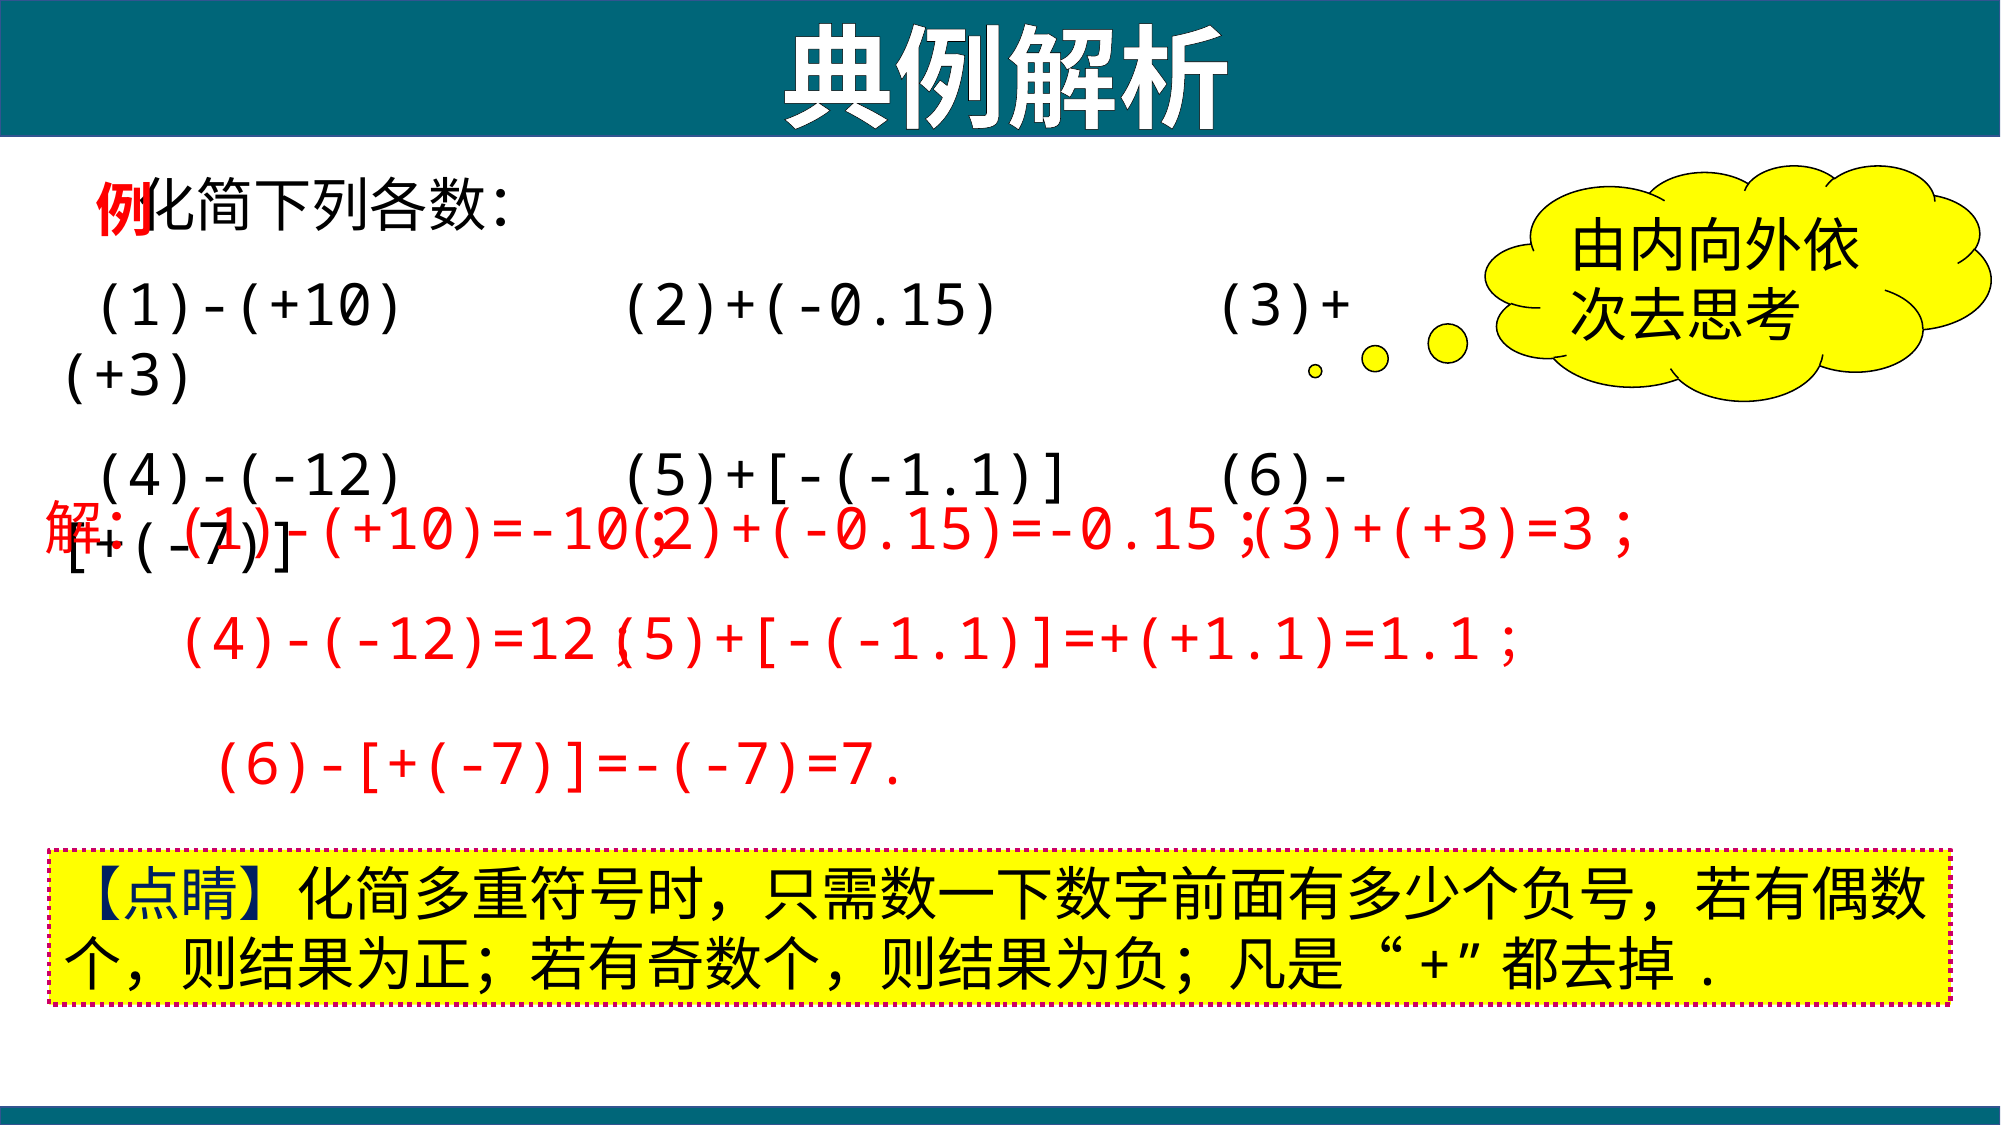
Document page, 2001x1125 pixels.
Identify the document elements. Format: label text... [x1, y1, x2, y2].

text_box 【点睛】化简多重符号时，只需数一下数字前面有多少个负号，若有偶数个，则结果为正；若有奇数个，则结果为负；凡是“+”都去掉. [49, 849, 1951, 1005]
text_box 例 [37, 165, 126, 250]
text_box 解：(1)-(+10)=-10； [29, 483, 609, 569]
text_box 化简下列各数： (1)-(+10) (2)+(-0.15) (3)+(+3) (4)-(-12) (5)+[-(-1.1)] (6)-[+(-7)] [43, 569, 1378, 584]
text_box 化简下列各数： (1)-(+10) (2)+(-0.15) (3)+(+3) (4)-(-12) (5)+[-(-1.1)] (6)-[+(-7)] [43, 160, 1378, 483]
text_box (5)+[-(-1.1)]=+(+1.1)=1.1； [562, 593, 1561, 679]
text_box (4)-(-12)=12； [161, 593, 562, 679]
text_box (2)+(-0.15)=-0.15； [609, 483, 1231, 569]
text_box 由内向外依次去思考 [1485, 165, 1992, 402]
text_box 由内向外依次去思考 [1428, 323, 1468, 364]
text_box 由内向外依次去思考 [1308, 364, 1322, 378]
text_box 由内向外依次去思考 [1362, 345, 1389, 372]
text_box 典例解析 [765, 0, 1247, 150]
text_box (6)-[+(-7)]=-(-7)=7. [196, 718, 1023, 804]
text_box (3)+(+3)=3； [1231, 483, 1683, 569]
